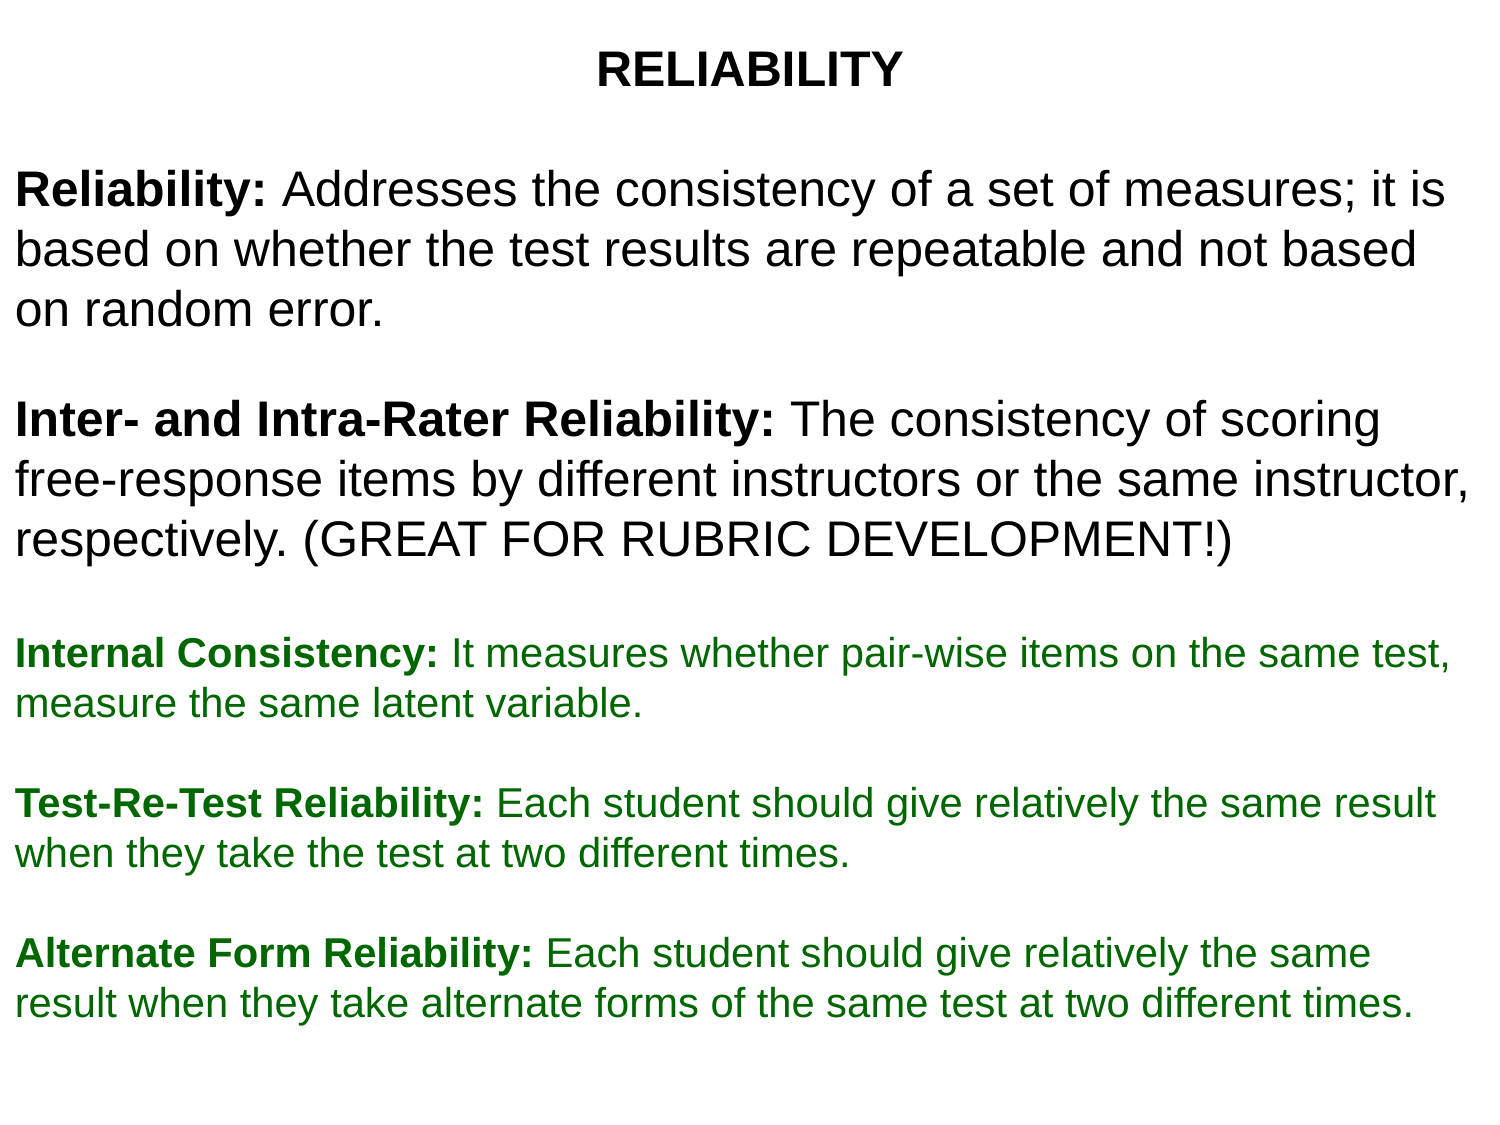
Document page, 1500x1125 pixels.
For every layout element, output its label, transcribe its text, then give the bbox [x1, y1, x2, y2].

text_box RELIABILITY Reliability: Addresses the consistency of a set of measures; it is based on whether the test results are repeatable and not based on random error. Inter- and Intra-Rater Reliability: The consistency of scoring free-response items by different instructors or the same instructor, respectively. (GREAT FOR RUBRIC DEVELOPMENT!) Internal Consistency: It measures whether pair-wise items on the same test, measure the same latent variable. Test-Re-Test Reliability: Each student should give relatively the same result when they take the test at two different times. Alternate Form Reliability: Each student should give relatively the same result when they take alternate forms of the same test at two different times. [0, 28, 1500, 1034]
